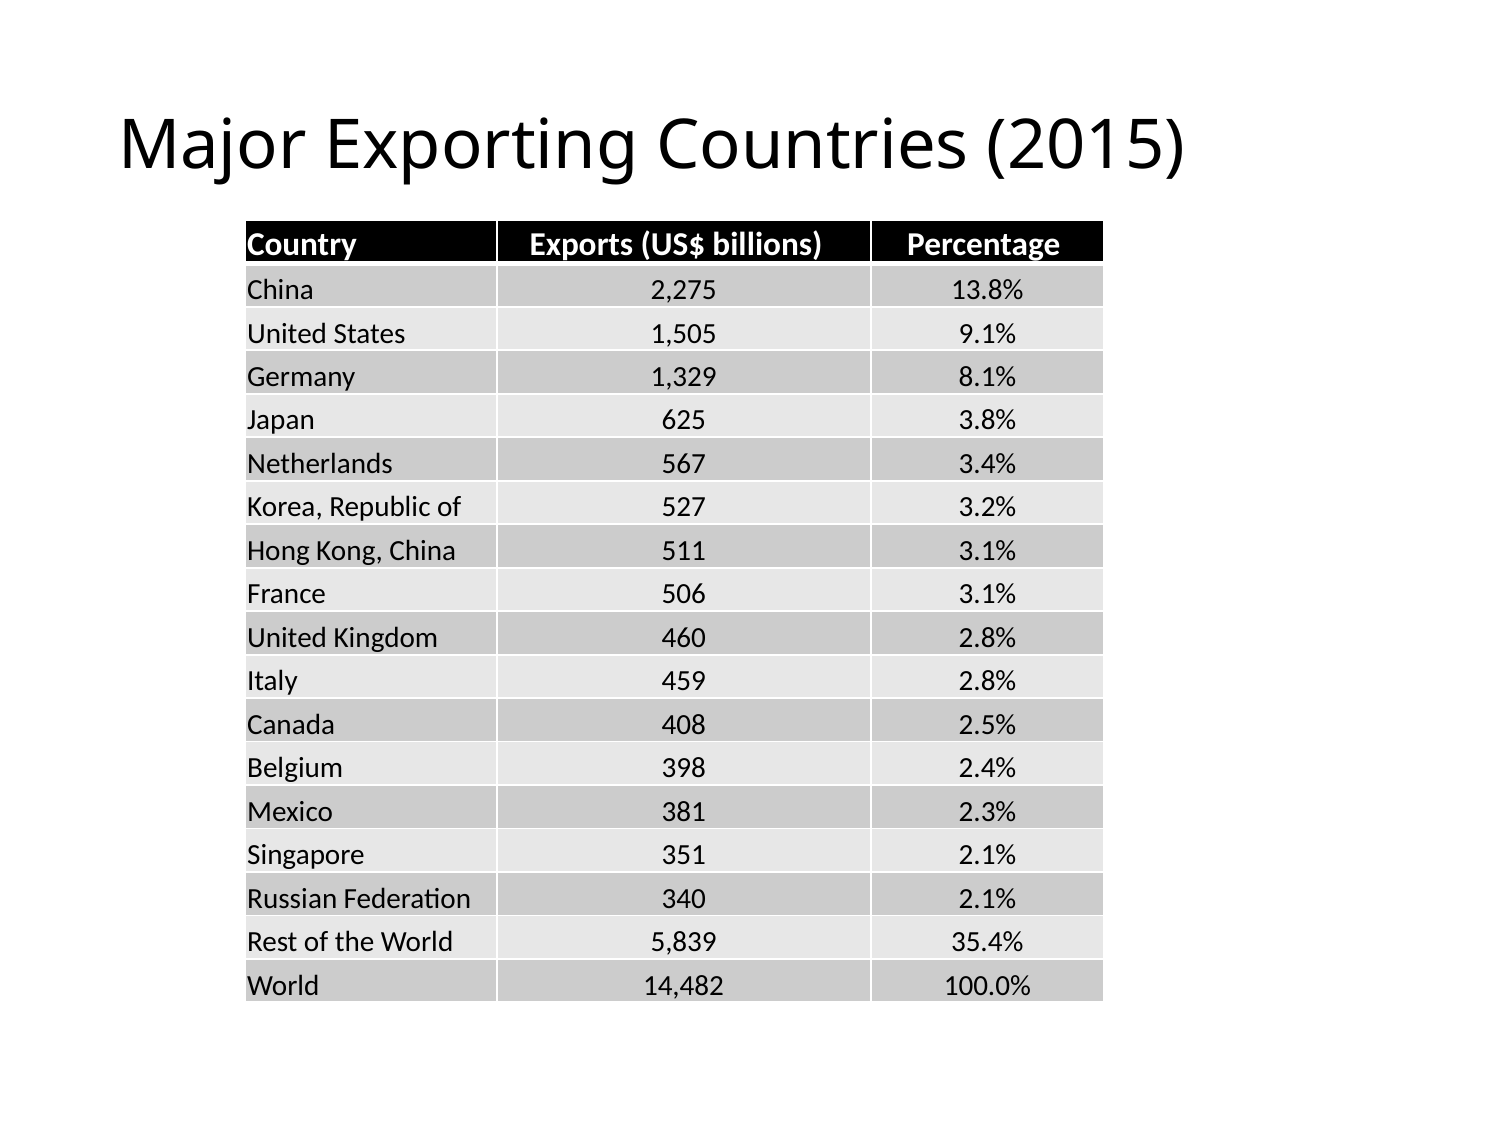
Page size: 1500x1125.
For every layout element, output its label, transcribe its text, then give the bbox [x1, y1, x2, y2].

table_cell Singapore [246, 829, 496, 871]
table_header Exports (US$ billions) [498, 221, 870, 261]
table_cell 2.1% [872, 829, 1103, 871]
table_cell 3.1% [872, 525, 1103, 567]
table_cell 398 [498, 742, 870, 784]
table_cell 100.0% [872, 960, 1103, 1001]
table_cell Korea, Republic of [246, 482, 496, 523]
table_cell Germany [246, 351, 496, 393]
table_cell Belgium [246, 742, 496, 784]
table_cell 5,839 [498, 916, 870, 958]
table_cell World [246, 960, 496, 1001]
table_cell Netherlands [246, 438, 496, 480]
table_cell 9.1% [872, 308, 1103, 349]
table_cell 2.8% [872, 612, 1103, 654]
table_cell Mexico [246, 786, 496, 828]
table_cell 527 [498, 482, 870, 523]
table_cell 459 [498, 656, 870, 697]
title Major Exporting Countries (2015) [103, 59, 1397, 278]
table_cell Canada [246, 699, 496, 741]
table_cell 8.1% [872, 351, 1103, 393]
table_cell United States [246, 308, 496, 349]
table_cell 2,275 [498, 266, 870, 306]
table_cell 3.1% [872, 569, 1103, 610]
table_cell 2.1% [872, 873, 1103, 915]
table_cell 35.4% [872, 916, 1103, 958]
table_cell 351 [498, 829, 870, 871]
table_cell 2.5% [872, 699, 1103, 741]
table_cell Rest of the World [246, 916, 496, 958]
table_cell 3.8% [872, 395, 1103, 436]
table_cell 381 [498, 786, 870, 828]
table_cell 408 [498, 699, 870, 741]
table_cell 1,329 [498, 351, 870, 393]
table_cell 1,505 [498, 308, 870, 349]
table_cell Italy [246, 656, 496, 697]
table_cell 13.8% [872, 266, 1103, 306]
table_cell 460 [498, 612, 870, 654]
table_cell 3.2% [872, 482, 1103, 523]
table_cell 2.8% [872, 656, 1103, 697]
table_cell France [246, 569, 496, 610]
table_cell United Kingdom [246, 612, 496, 654]
table_header Percentage [872, 221, 1103, 261]
table_cell 511 [498, 525, 870, 567]
table_cell 567 [498, 438, 870, 480]
table_cell 2.4% [872, 742, 1103, 784]
table_cell 340 [498, 873, 870, 915]
table_cell 2.3% [872, 786, 1103, 828]
table_cell 3.4% [872, 438, 1103, 480]
table_cell Russian Federation [246, 873, 496, 915]
table_header Country [246, 221, 496, 261]
table_cell Japan [246, 395, 496, 436]
table_cell Hong Kong, China [246, 525, 496, 567]
table_cell China [246, 266, 496, 306]
table_cell 506 [498, 569, 870, 610]
table_cell 625 [498, 395, 870, 436]
table_cell 14,482 [498, 960, 870, 1001]
